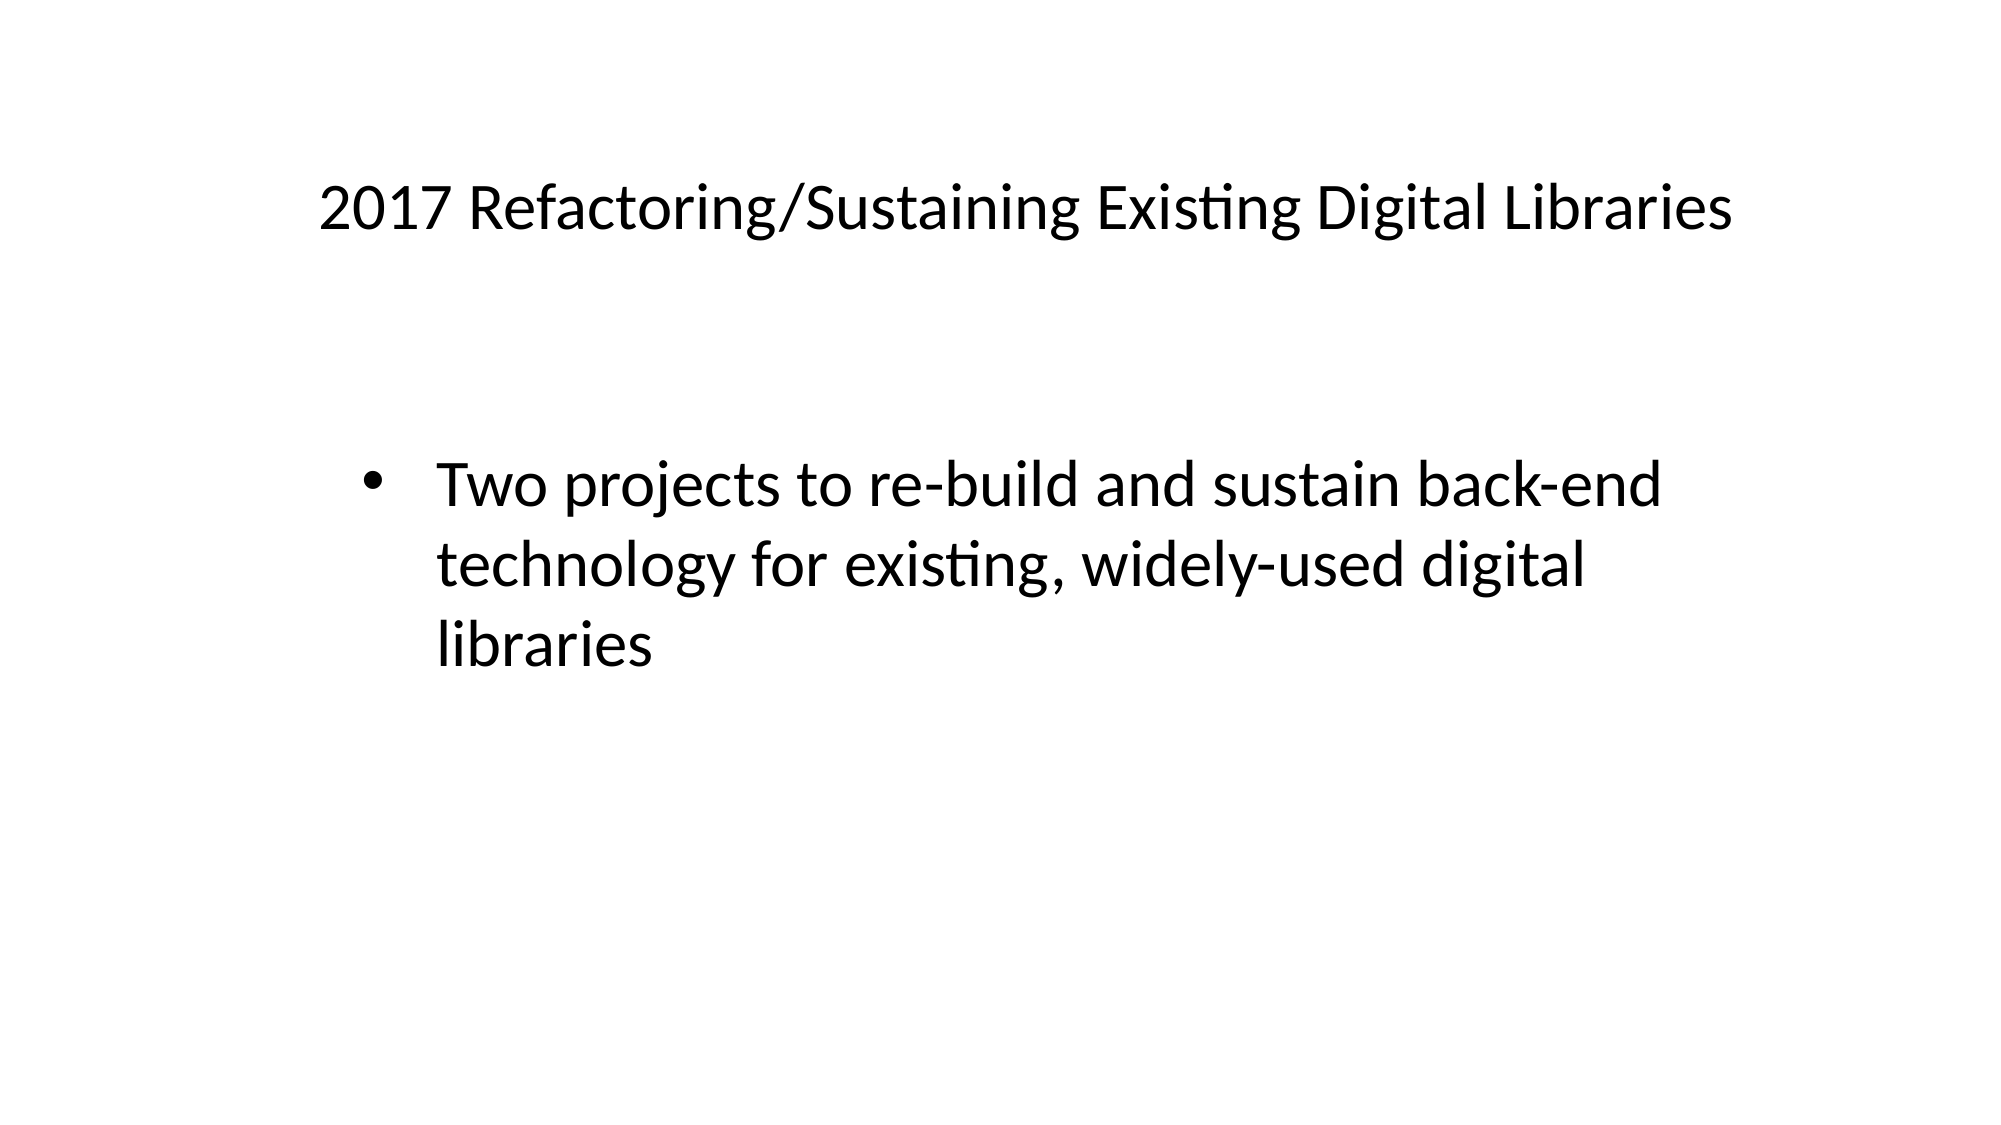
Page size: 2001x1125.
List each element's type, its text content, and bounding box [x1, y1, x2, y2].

text_box Two projects to re-build and sustain back-end technology for existing, widely-used digital libraries [346, 432, 1777, 687]
text_box 2017 Refactoring/Sustaining Existing Digital Libraries [303, 155, 1820, 251]
